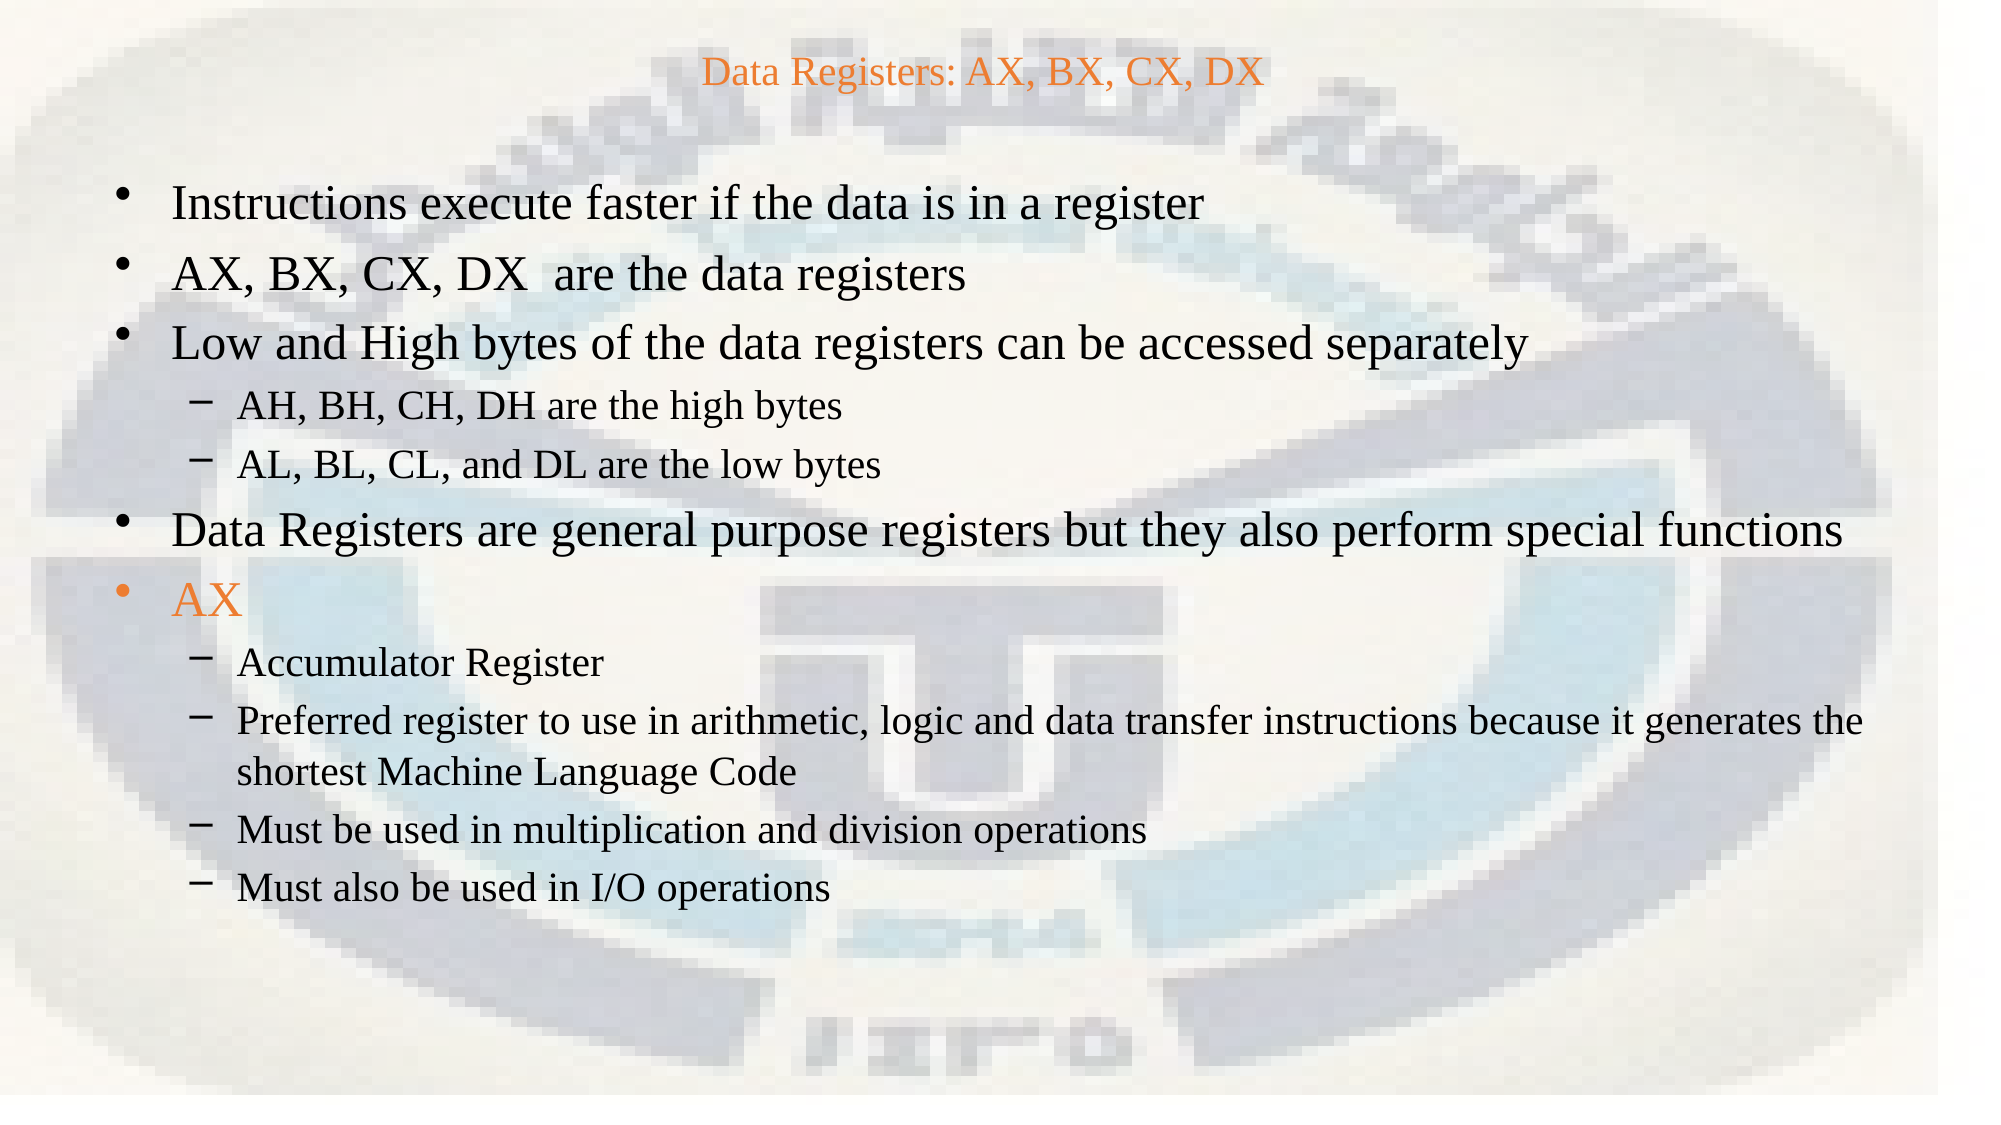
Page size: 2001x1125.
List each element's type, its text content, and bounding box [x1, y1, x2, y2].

text_box Instructions execute faster if the data is in a register AX, BX, CX, DX are the data registers Low and High bytes of the data registers can be accessed separately AH, BH, CH, DH are the high bytes AL, BL, CL, and DL are the low bytes Data Registers are general purpose registers but they also perform special functions AX Accumulator Register Preferred register to use in arithmetic, logic and data transfer instructions because it generates the shortest Machine Language Code Must be used in multiplication and division operations Must also be used in I/O operations [99, 162, 1934, 1038]
text_box Label Operator Operand[s] ;Comment INIT: mov ax, bx ; Copy contents of bx into ax Label - INIT: Operator - mov Operands - ax and bx Comment - alphanumeric string between ; and \n Not case sensitive Unlike other assemblers, destination operand is first mov is the mnemonic that the assembler translates into an opcode [0, 0, 2000, 1125]
text_box Data Registers: AX, BX, CX, DX [133, 0, 1834, 138]
